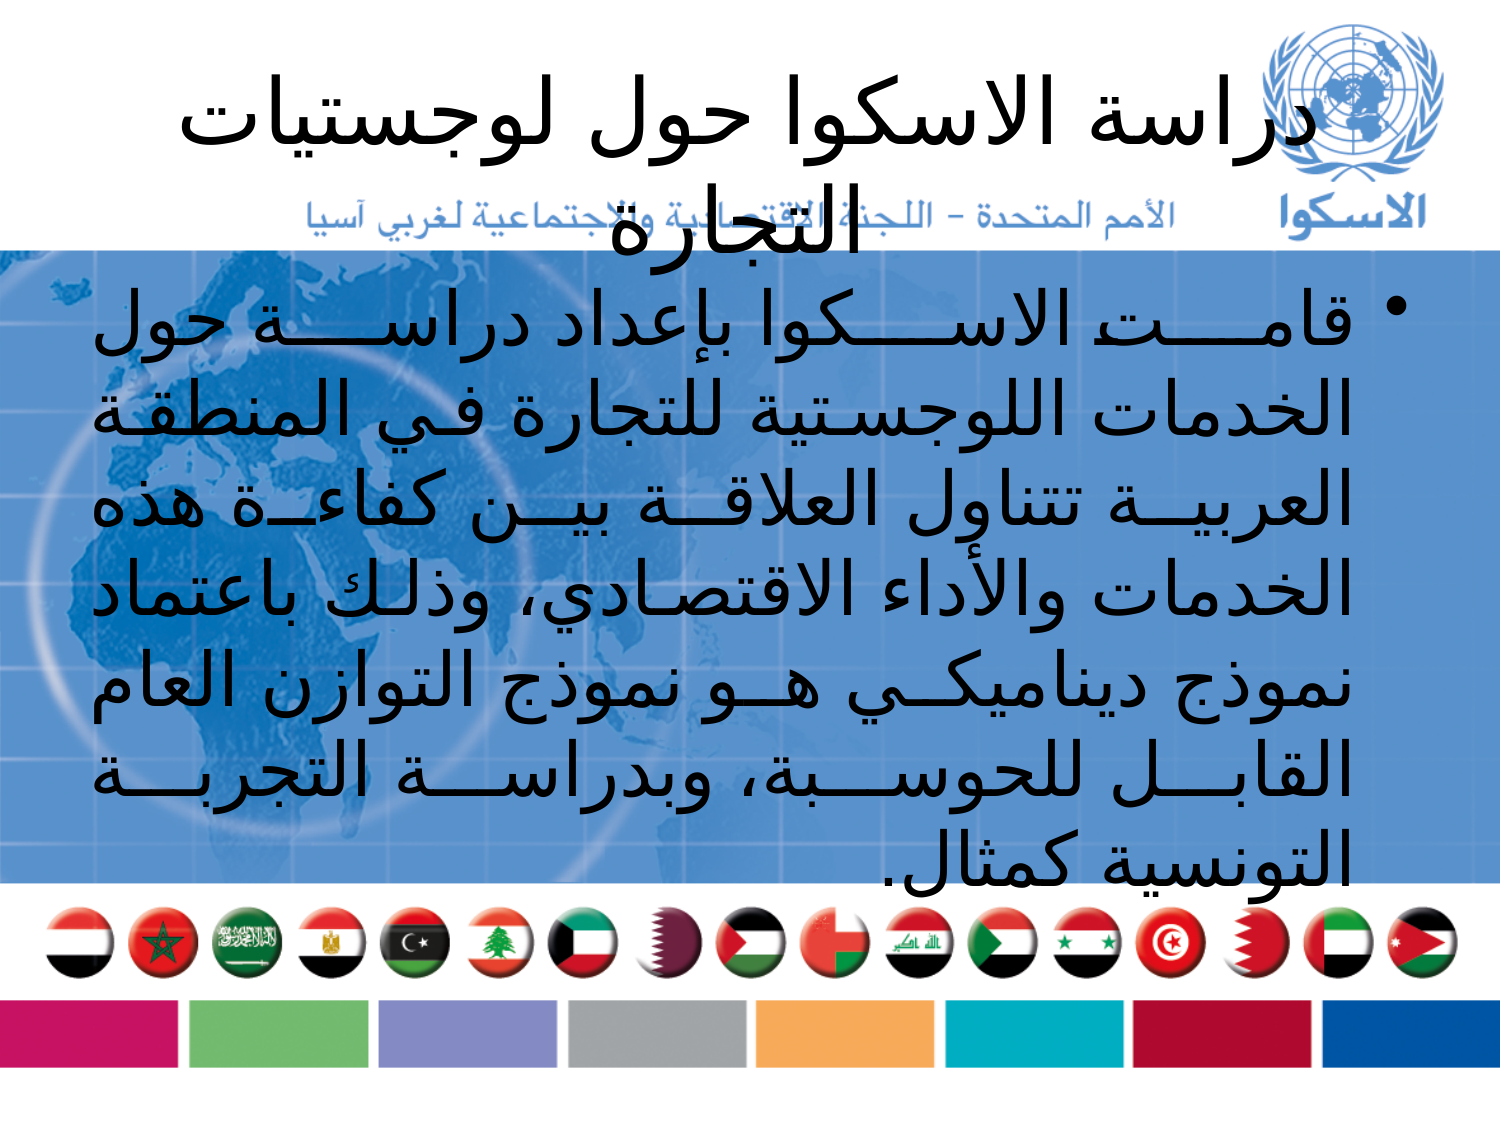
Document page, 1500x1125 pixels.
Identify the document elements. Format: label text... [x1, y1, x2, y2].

picture [0, 0, 1500, 1125]
list قامت الاسكوا بإعداد دراسة حول الخدمات اللوجستية للتجارة في المنطقة العربية تتناول العلاقة بين كفاءة هذه الخدمات والأداء الاقتصادي، وذلك باعتماد نموذج ديناميكي هو نموذج التوازن العام القابل للحوسبة، وبدراسة التجربة التونسية كمثال. [75, 262, 1425, 1005]
title دراسة الاسكوا حول لوجستيات التجارة [75, 45, 1425, 233]
